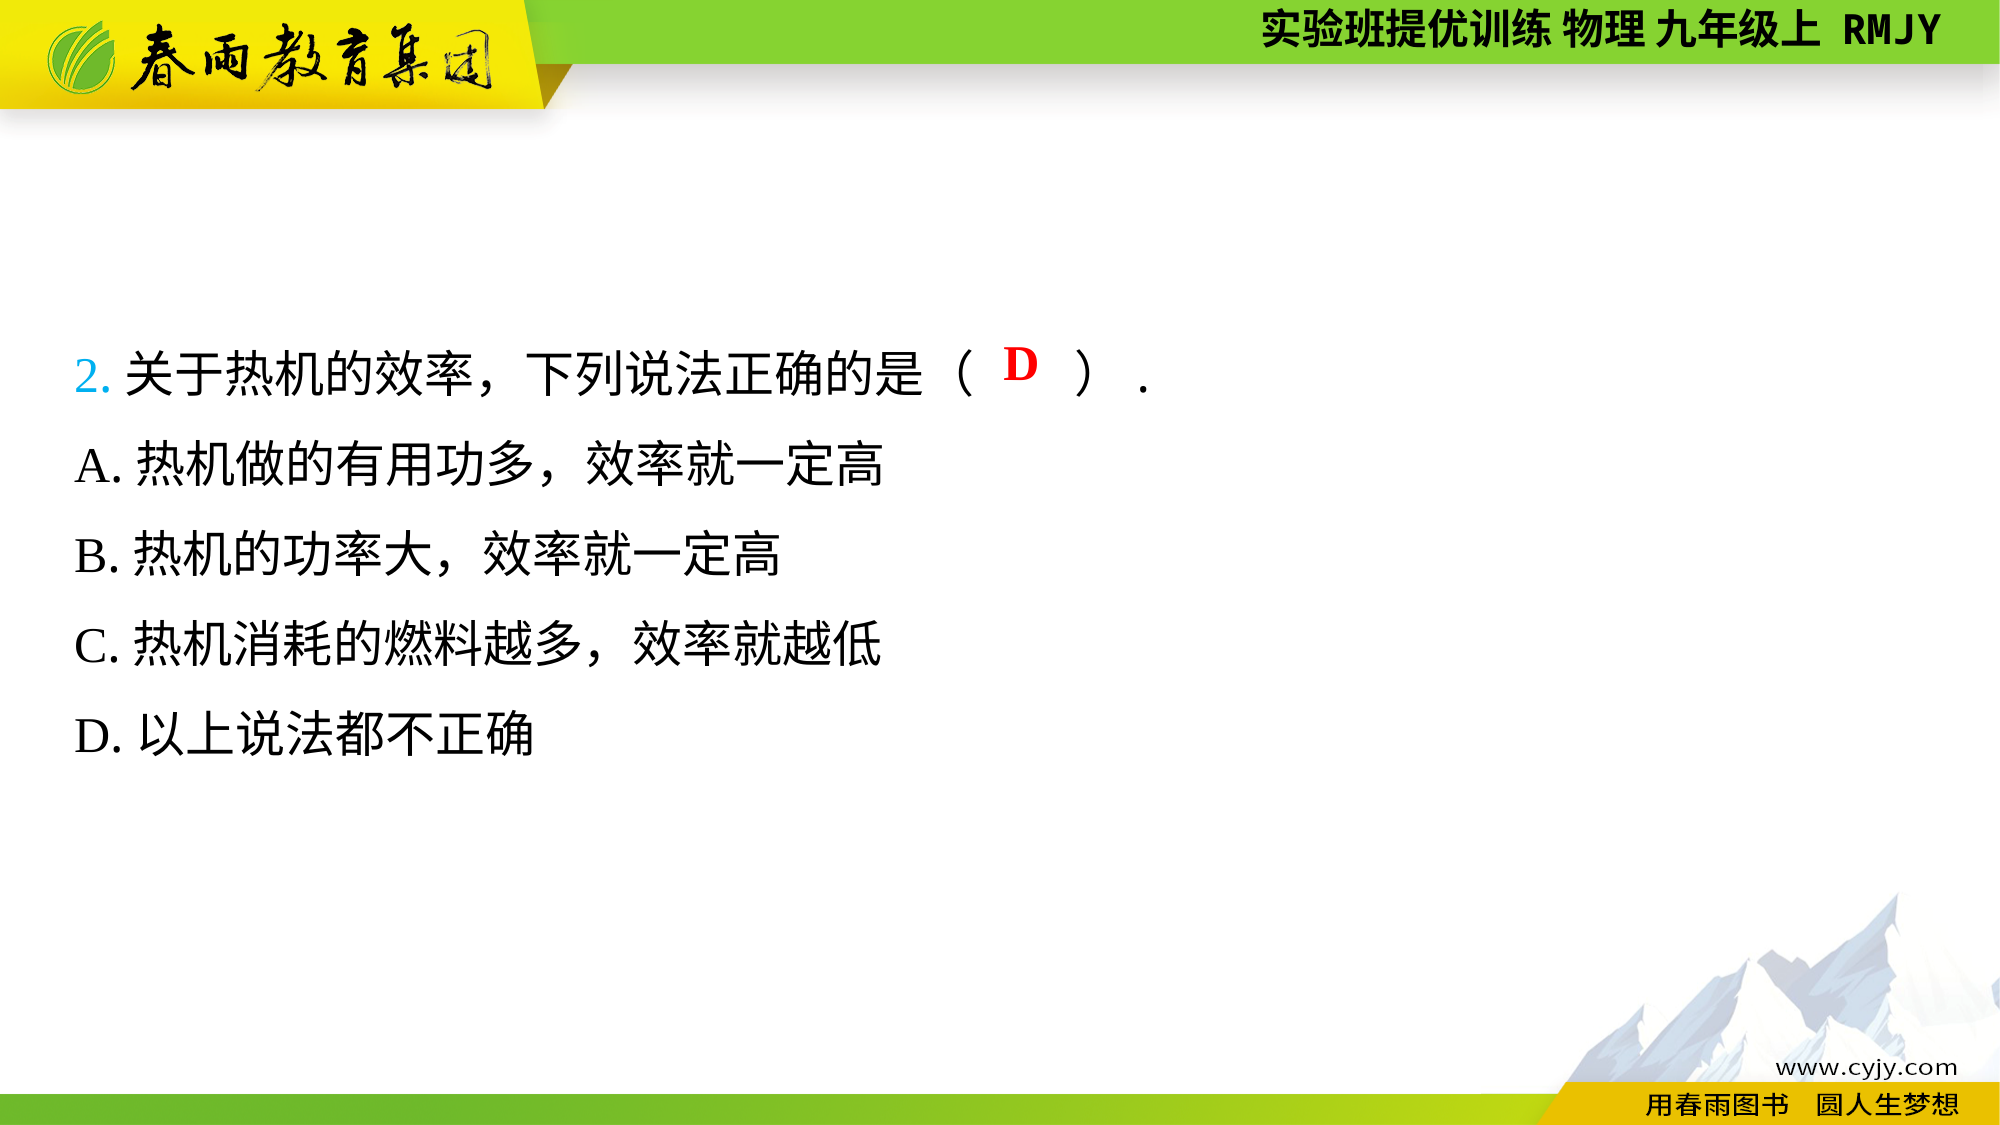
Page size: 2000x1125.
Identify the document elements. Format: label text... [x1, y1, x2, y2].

text_box D [988, 322, 1055, 398]
list 2.关于热机的效率，下列说法正确的是（ ）. A.热机做的有用功多，效率就一定高 B.热机的功率大，效率就一定高 C.热机消耗的燃料越多，效率就越低 D.以上说法都不正确 [59, 305, 1944, 764]
picture [0, 0, 2000, 1125]
